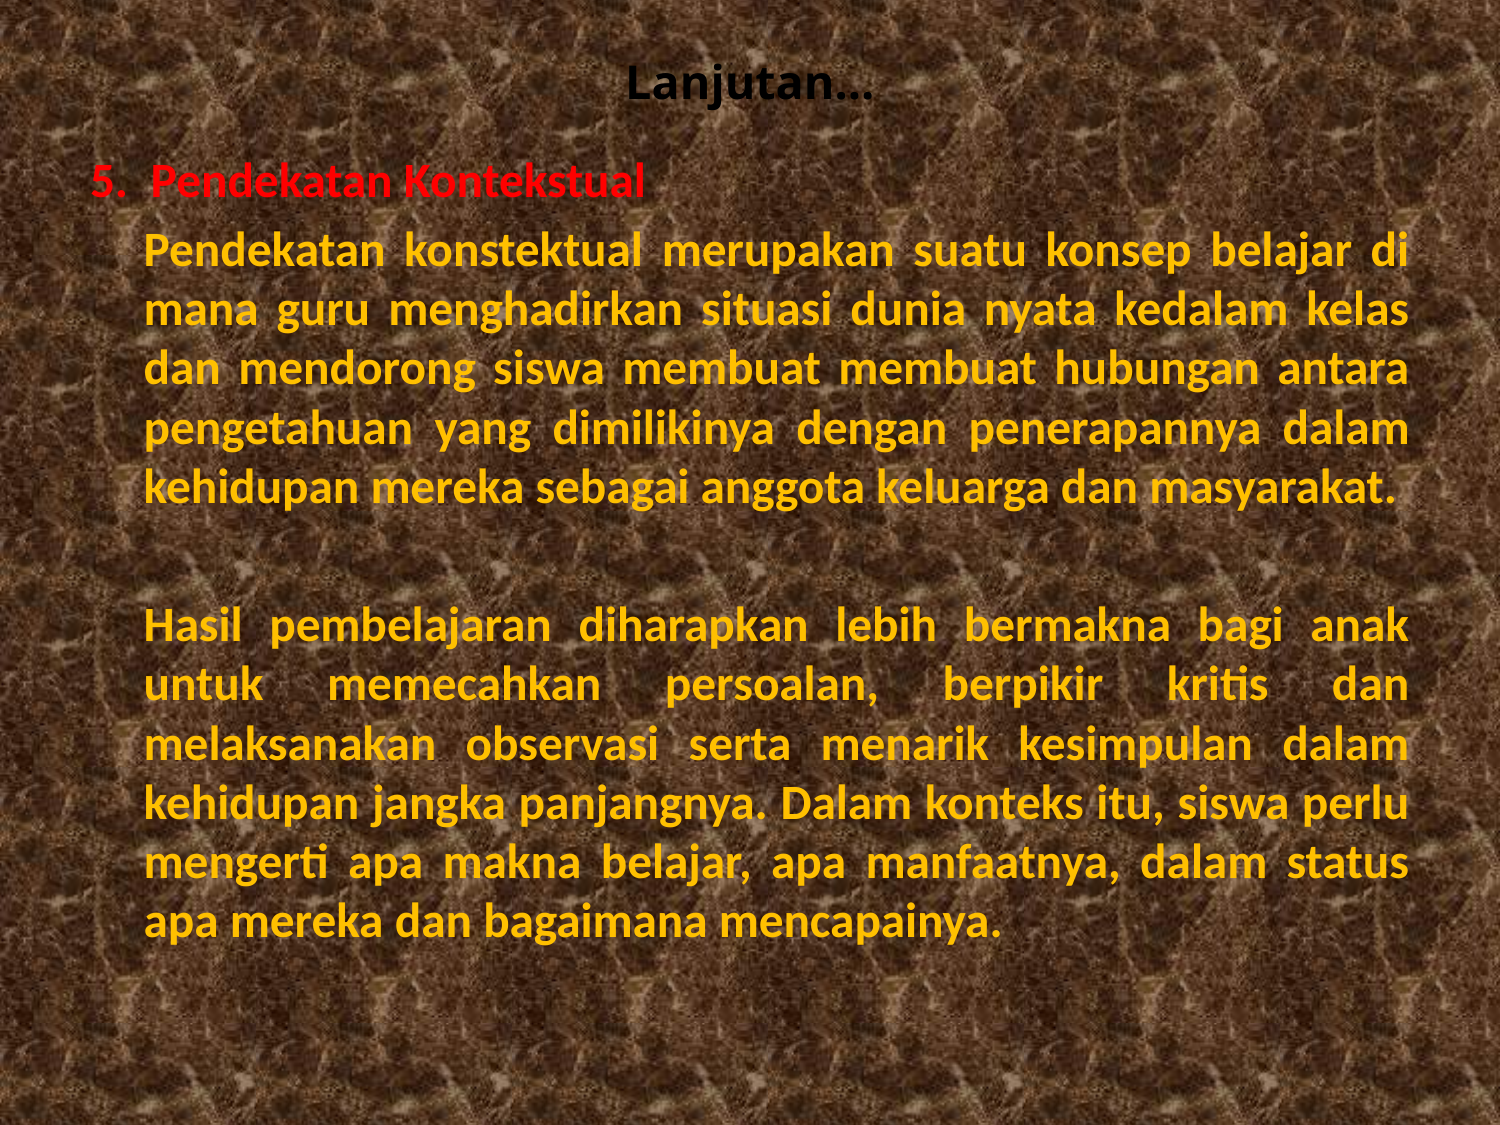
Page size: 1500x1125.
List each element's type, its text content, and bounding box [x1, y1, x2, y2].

title Lanjutan... [75, 45, 1425, 118]
picture [0, 0, 1500, 1125]
list 5. Pendekatan Kontekstual Pendekatan konstektual merupakan suatu konsep belajar di mana guru menghadirkan situasi dunia nyata kedalam kelas dan mendorong siswa membuat membuat hubungan antara pengetahuan yang dimilikinya dengan penerapannya dalam kehidupan mereka sebagai anggota keluarga dan masyarakat. Hasil pembelajaran diharapkan lebih bermakna bagi anak untuk memecahkan persoalan, berpikir kritis dan melaksanakan observasi serta menarik kesimpulan dalam kehidupan jangka panjangnya. Dalam konteks itu, siswa perlu mengerti apa makna belajar, apa manfaatnya, dalam status apa mereka dan bagaimana mencapainya. [75, 140, 1425, 1005]
